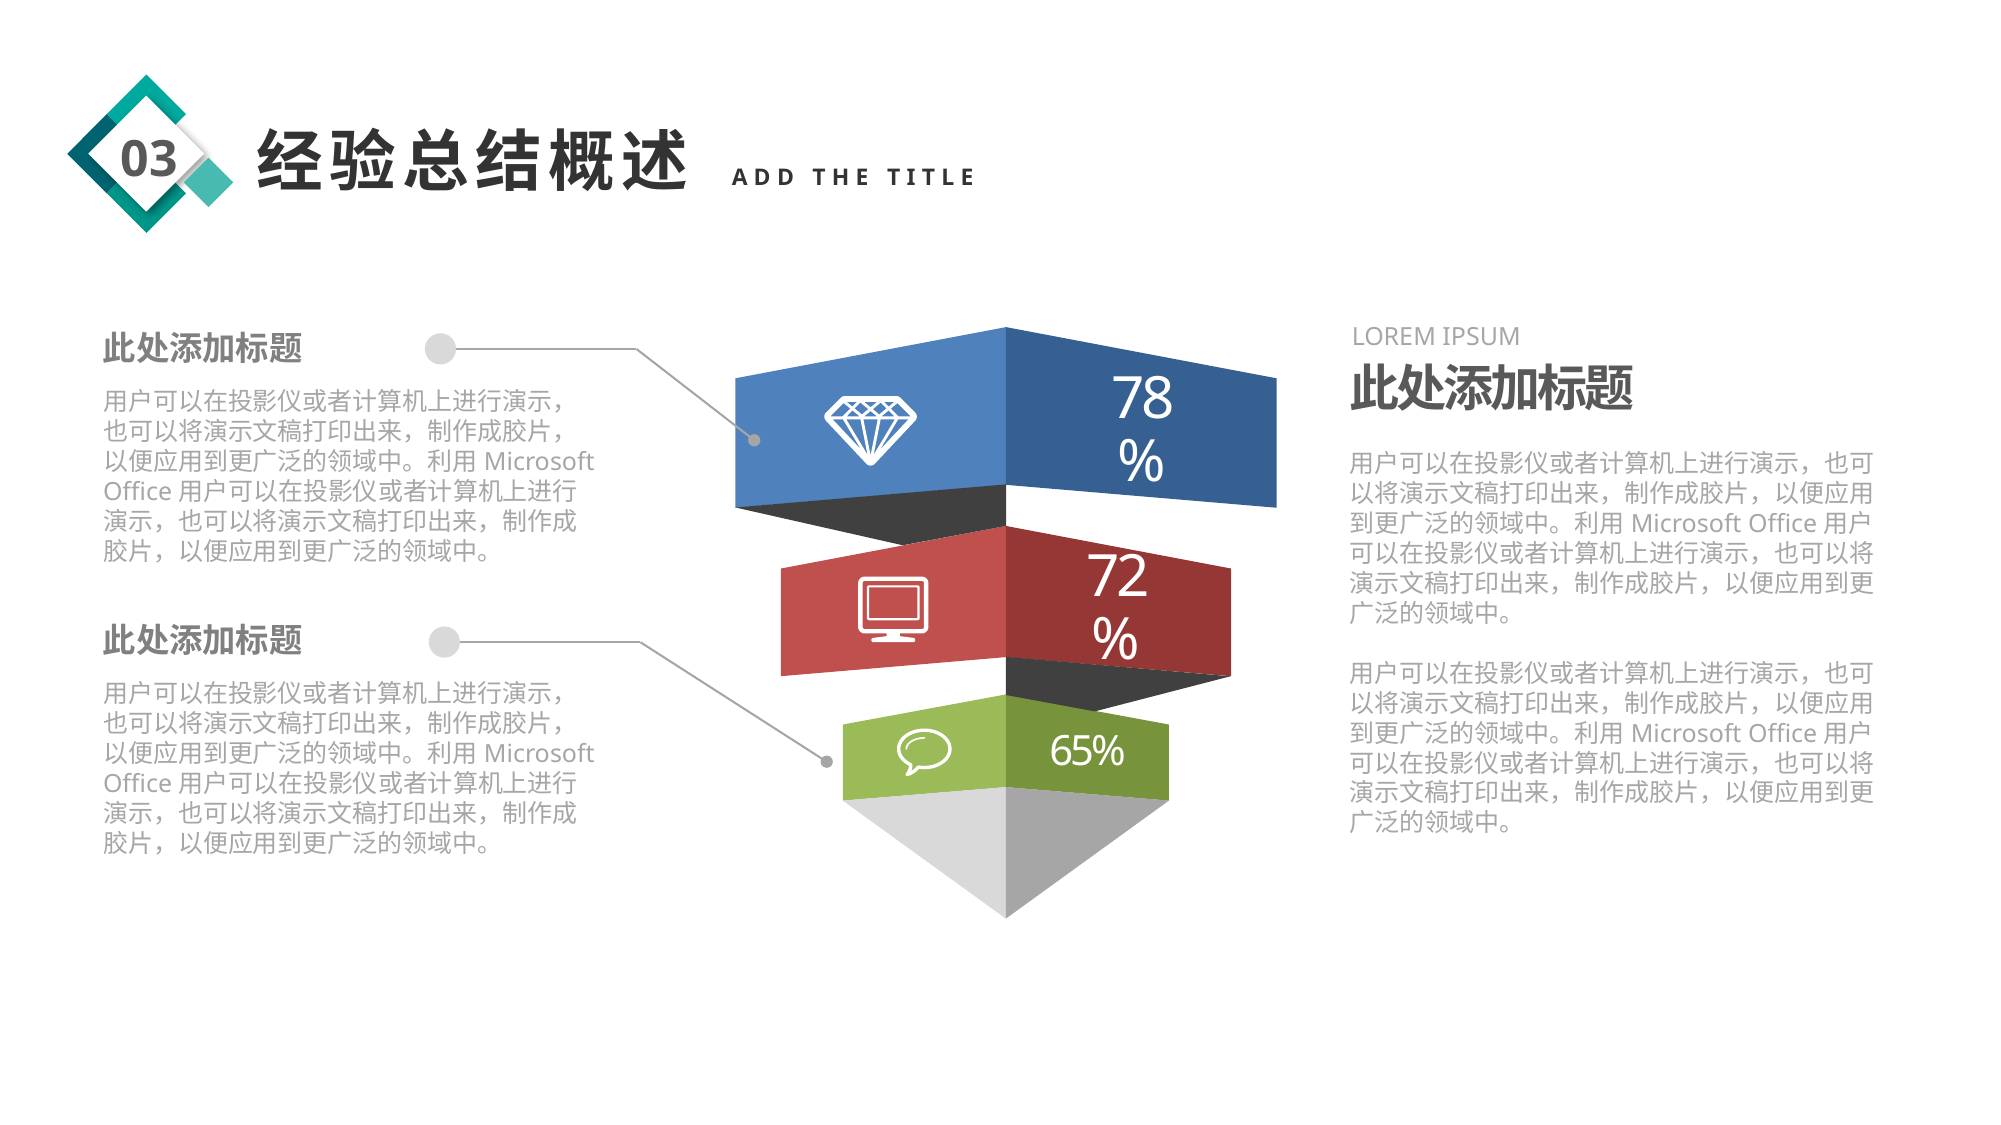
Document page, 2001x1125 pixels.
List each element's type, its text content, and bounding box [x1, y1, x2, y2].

text_box 此处添加标题 [1335, 340, 1906, 440]
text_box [858, 576, 929, 643]
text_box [424, 333, 755, 441]
text_box LOREM IPSUM [1337, 304, 1872, 340]
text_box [67, 74, 1019, 233]
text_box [897, 728, 952, 777]
text_box 此处添加标题 [88, 319, 441, 375]
text_box 用户可以在投影仪或者计算机上进行演示，也可以将演示文稿打印出来，制作成胶片，以便应用到更广泛的领域中。利用Microsoft Office用户可以在投影仪或者计算机上进行演示，也可以将演示文稿打印出来，制作成胶片，以便应用到更广泛的领域中。 [88, 377, 616, 573]
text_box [428, 626, 827, 762]
text_box 用户可以在投影仪或者计算机上进行演示，也可以将演示文稿打印出来，制作成胶片，以便应用到更广泛的领域中。利用Microsoft Office用户可以在投影仪或者计算机上进行演示，也可以将演示文稿打印出来，制作成胶片，以便应用到更广泛的领域中。 用户可以在投影仪或者计算机上进行演示，也可以将演示文稿打印出来，制作成胶片，以便应用到更广泛的领域中。利用Microsoft Office用户可以在投影仪或者计算机上进行演示，也可以将演示文稿打印出来，制作成胶片，以便应用到更广泛的领域中。 [1335, 440, 1906, 845]
text_box 此处添加标题 [88, 612, 441, 667]
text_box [735, 327, 1277, 919]
text_box 用户可以在投影仪或者计算机上进行演示，也可以将演示文稿打印出来，制作成胶片，以便应用到更广泛的领域中。利用Microsoft Office用户可以在投影仪或者计算机上进行演示，也可以将演示文稿打印出来，制作成胶片，以便应用到更广泛的领域中。 [88, 670, 616, 865]
